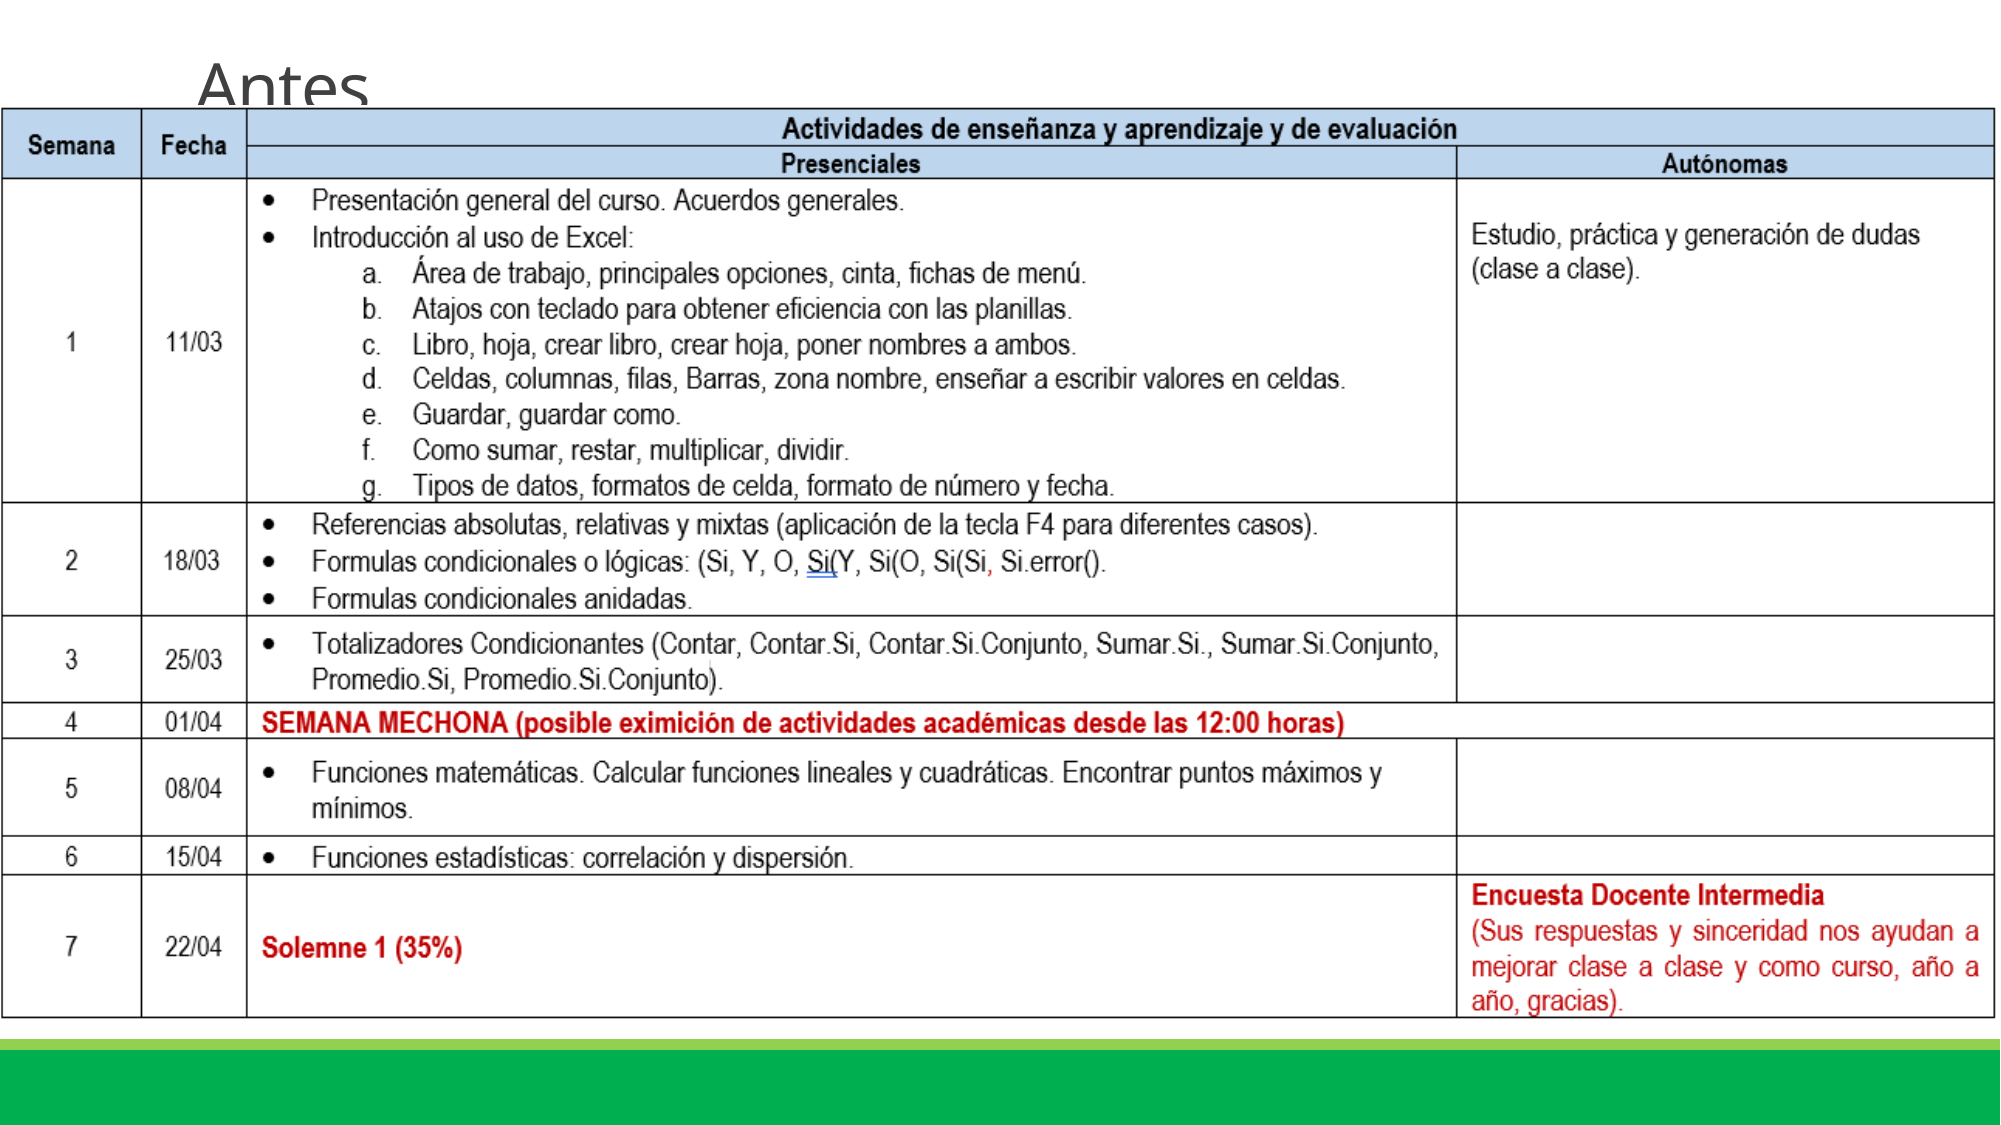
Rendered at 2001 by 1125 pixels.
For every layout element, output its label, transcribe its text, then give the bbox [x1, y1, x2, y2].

picture [0, 104, 2000, 1020]
title Antes [180, 47, 1830, 101]
